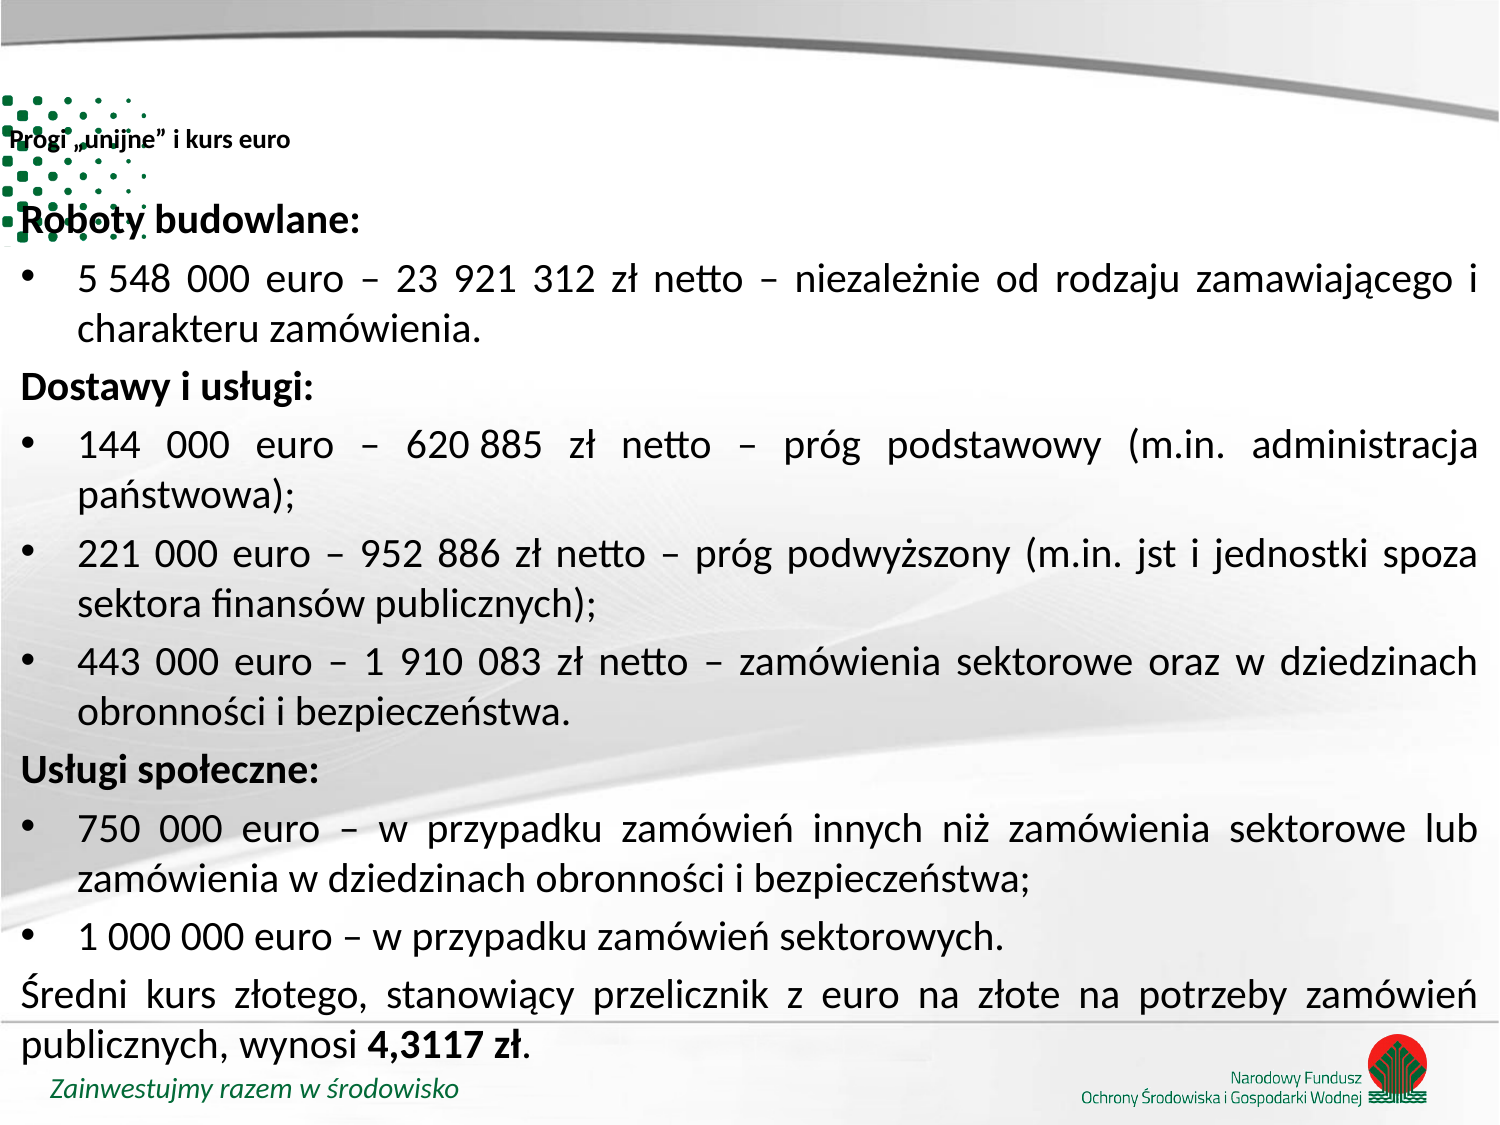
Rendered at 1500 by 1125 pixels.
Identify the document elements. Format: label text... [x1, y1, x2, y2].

list Roboty budowlane: 5 548 000 euro – 23 921 312 zł netto – niezależnie od rodzaju zamawiającego i charakteru zamówienia. Dostawy i usługi: 144 000 euro – 620 885 zł netto – próg podstawowy (m.in. administracja państwowa); 221 000 euro – 952 886 zł netto – próg podwyższony (m.in. jst i jednostki spoza sektora finansów publicznych); 443 000 euro – 1 910 083 zł netto – zamówienia sektorowe oraz w dziedzinach obronności i bezpieczeństwa. Usługi społeczne: 750 000 euro – w przypadku zamówień innych niż zamówienia sektorowe lub zamówienia w dziedzinach obronności i bezpieczeństwa; 1 000 000 euro – w przypadku zamówień sektorowych. Średni kurs złotego, stanowiący przelicznik z euro na złote na potrzeby zamówień publicznych, wynosi 4,3117 zł. [5, 184, 1495, 1125]
picture [0, 0, 1499, 1125]
title Progi „unijne” i kurs euro [0, 113, 1495, 161]
